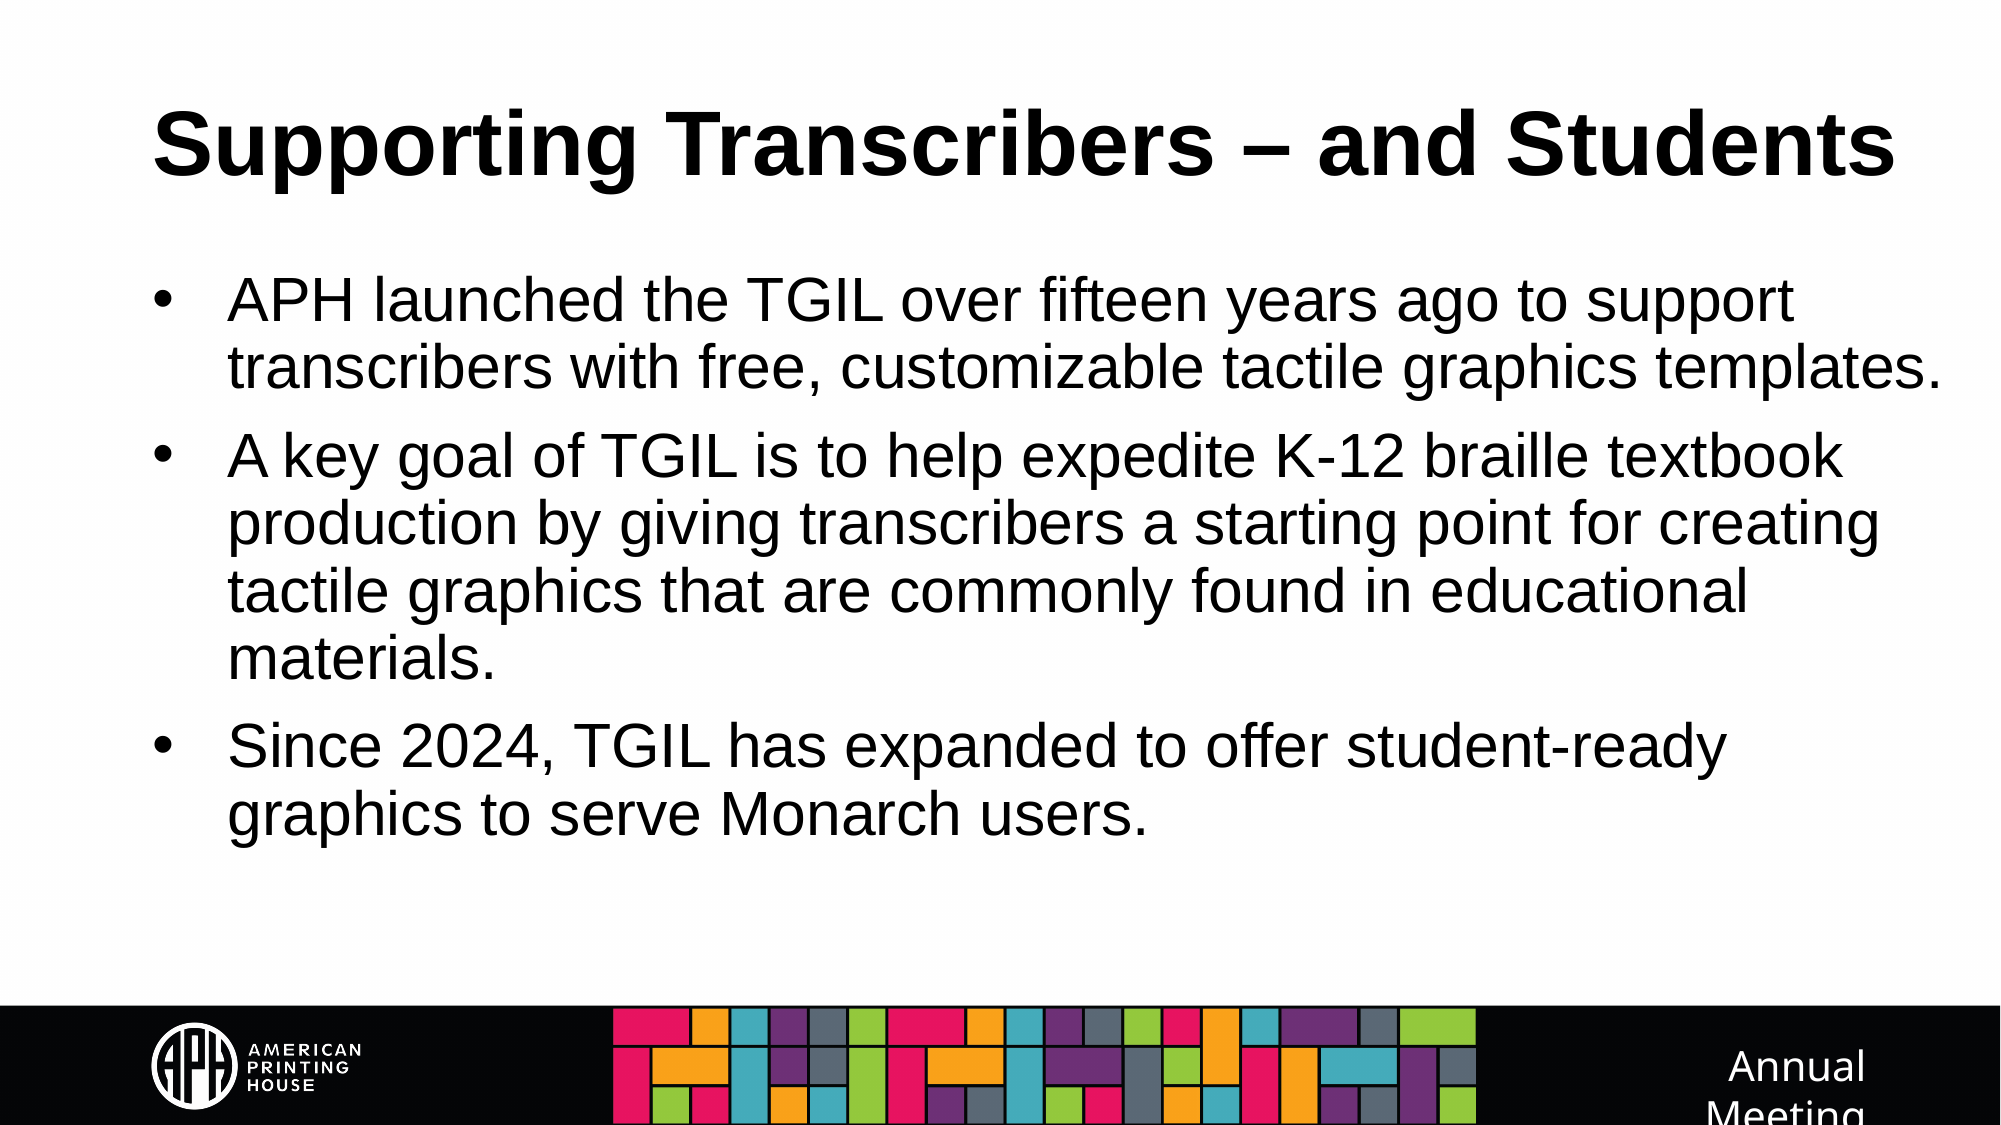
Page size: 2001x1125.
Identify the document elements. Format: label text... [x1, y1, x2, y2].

picture [1771, 1111, 1783, 1118]
picture [0, 0, 2001, 1125]
picture [1846, 1111, 1858, 1125]
picture [1727, 1107, 1734, 1125]
title Supporting Transcribers – and Students [137, 59, 1934, 232]
picture [1821, 1111, 1833, 1125]
list APH launched the TGIL over fifteen years ago to support transcribers with free, customizable tactile graphics templates. A key goal of TGIL is to help expedite K-12 braille textbook production by giving transcribers a starting point for creating tactile graphics that are commonly found in educational materials. Since 2024, TGIL has expanded to offer student-ready graphics to serve Monarch users. [137, 260, 1964, 974]
picture [1711, 1105, 1719, 1125]
picture [1748, 1111, 1760, 1118]
